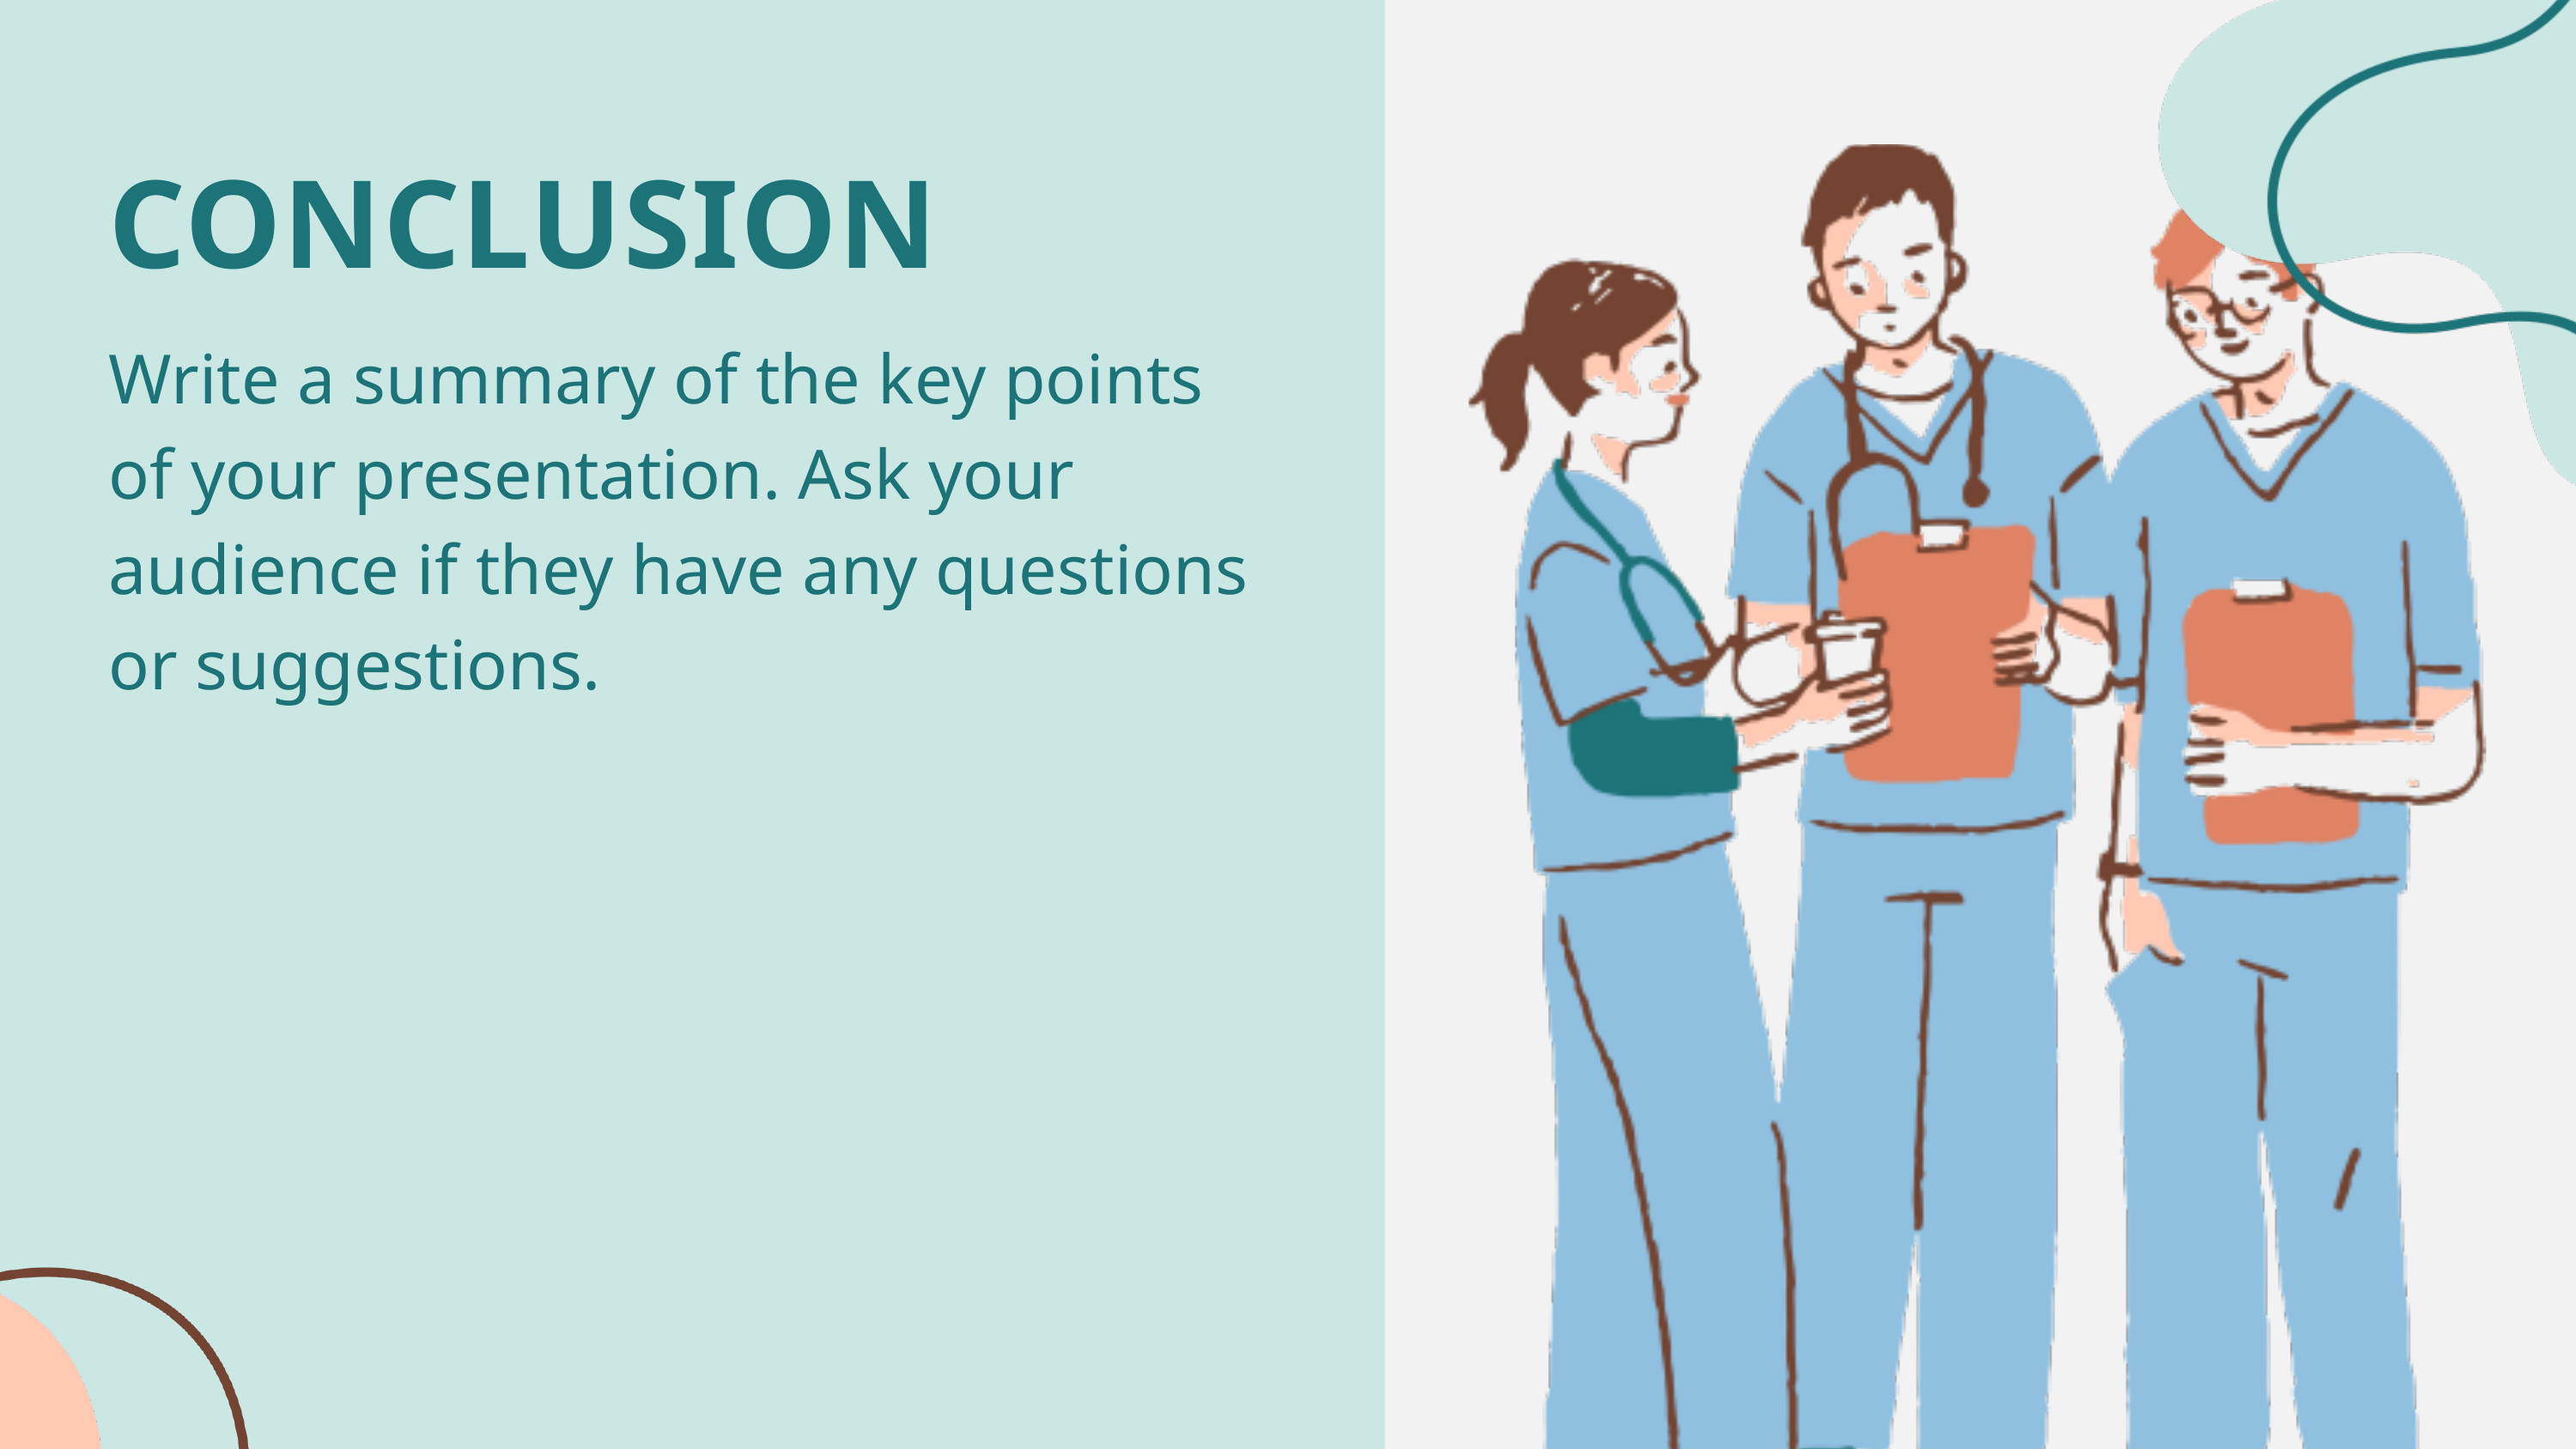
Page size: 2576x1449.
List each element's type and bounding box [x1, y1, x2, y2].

text_box [1468, 144, 2487, 1449]
text_box [0, 0, 1385, 1449]
text_box [2067, 0, 2576, 547]
